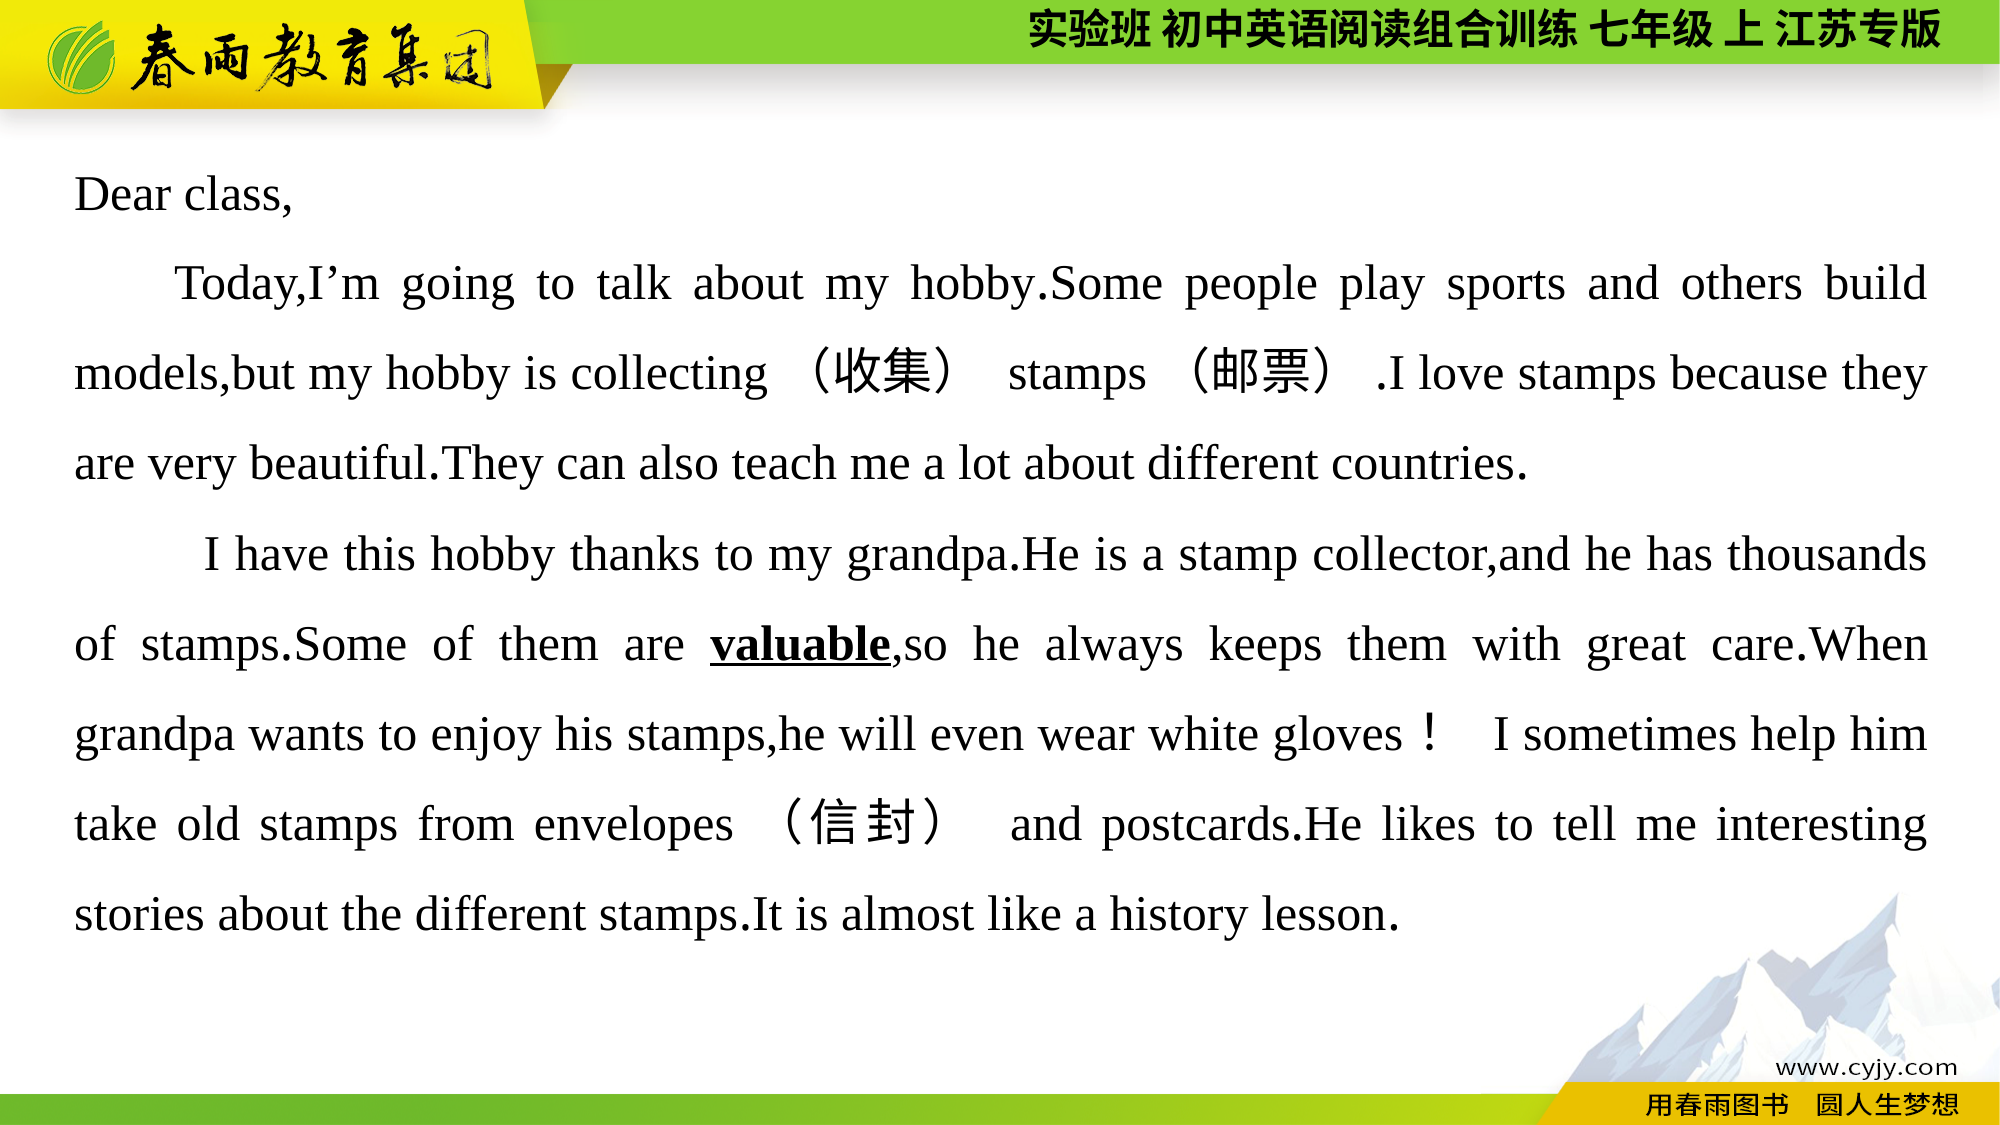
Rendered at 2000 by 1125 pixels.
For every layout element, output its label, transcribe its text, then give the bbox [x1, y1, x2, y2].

picture [0, 0, 2000, 1125]
list Dear class, Today,I’m going to talk about my hobby.Some people play sports and others build models,but my hobby is collecting（收集） stamps（邮票）.I love stamps because they are very beautiful.They can also teach me a lot about different countries. I have this hobby thanks to my grandpa.He is a stamp collector,and he has thousands of stamps.Some of them are valuable,so he always keeps them with great care.When grandpa wants to enjoy his stamps,he will even wear white gloves！ I sometimes help him take old stamps from envelopes（信封） and postcards.He likes to tell me interesting stories about the different stamps.It is almost like a history lesson. [59, 122, 1944, 944]
